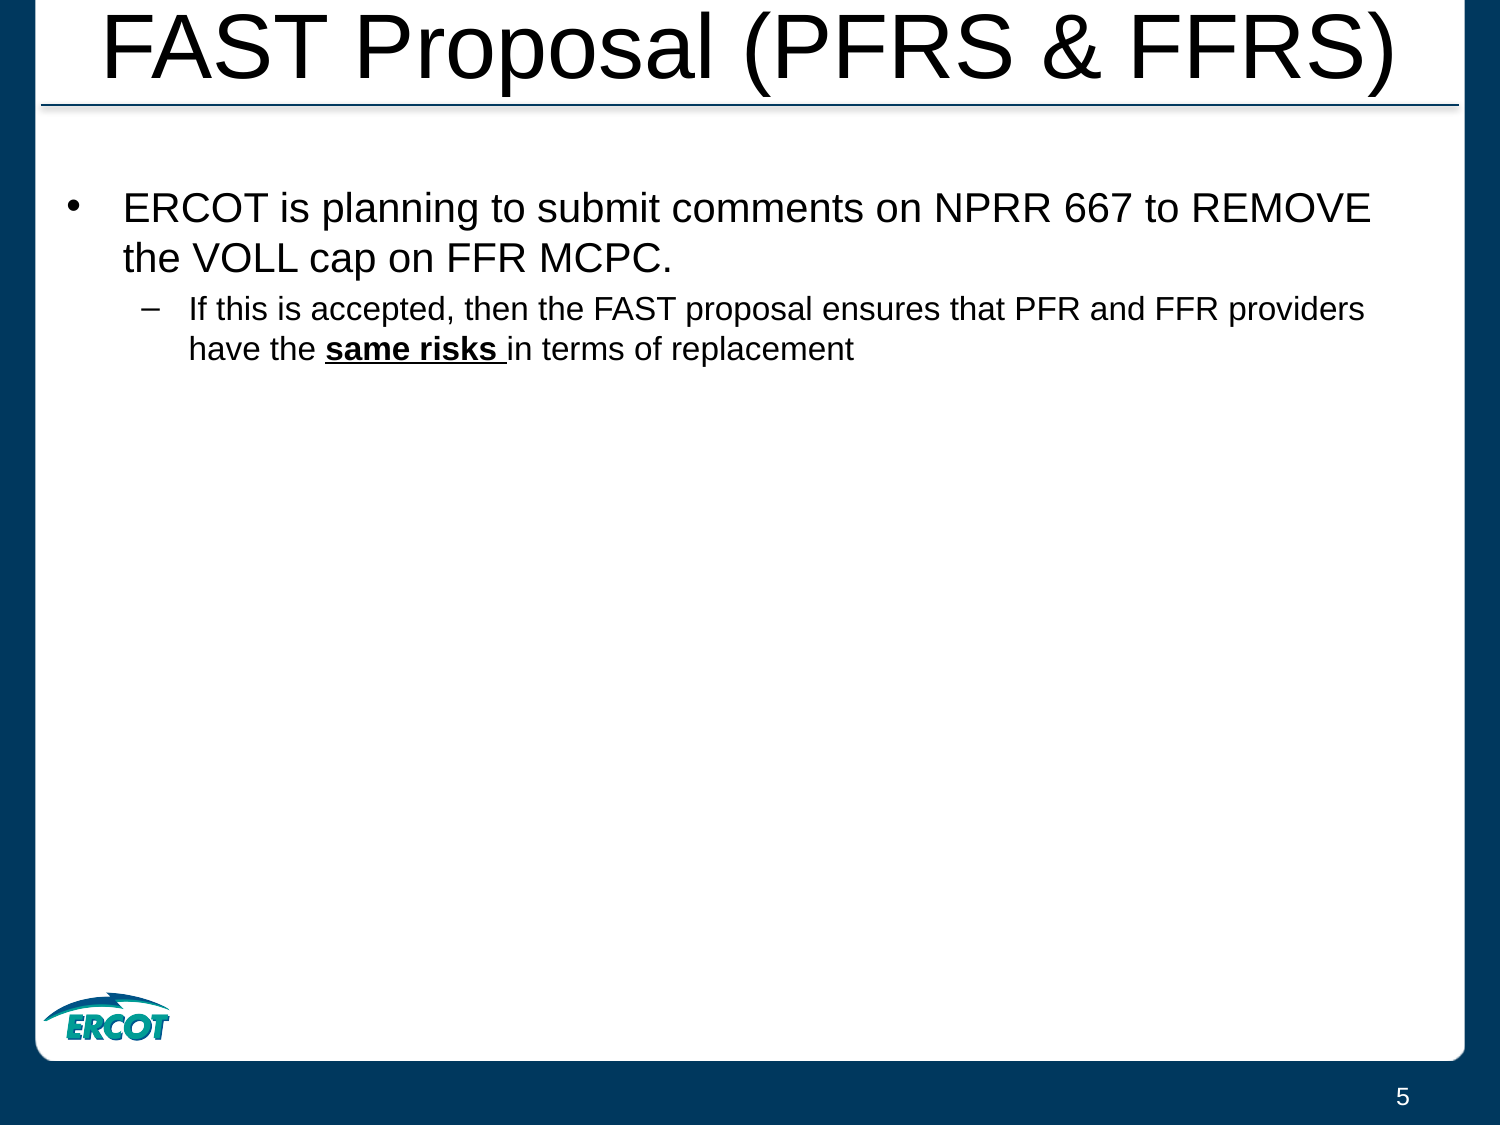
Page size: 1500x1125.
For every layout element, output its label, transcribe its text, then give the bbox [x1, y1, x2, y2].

title FAST Proposal (PFRS & FFRS) [75, 0, 1425, 109]
picture [40, 988, 175, 1045]
list ERCOT is planning to submit comments on NPRR 667 to REMOVE the VOLL cap on FFR MCPC. If this is accepted, then the FAST proposal ensures that PFR and FFR providers have the same risks in terms of replacement [51, 114, 1447, 955]
slide_number 5 [1074, 1065, 1425, 1125]
